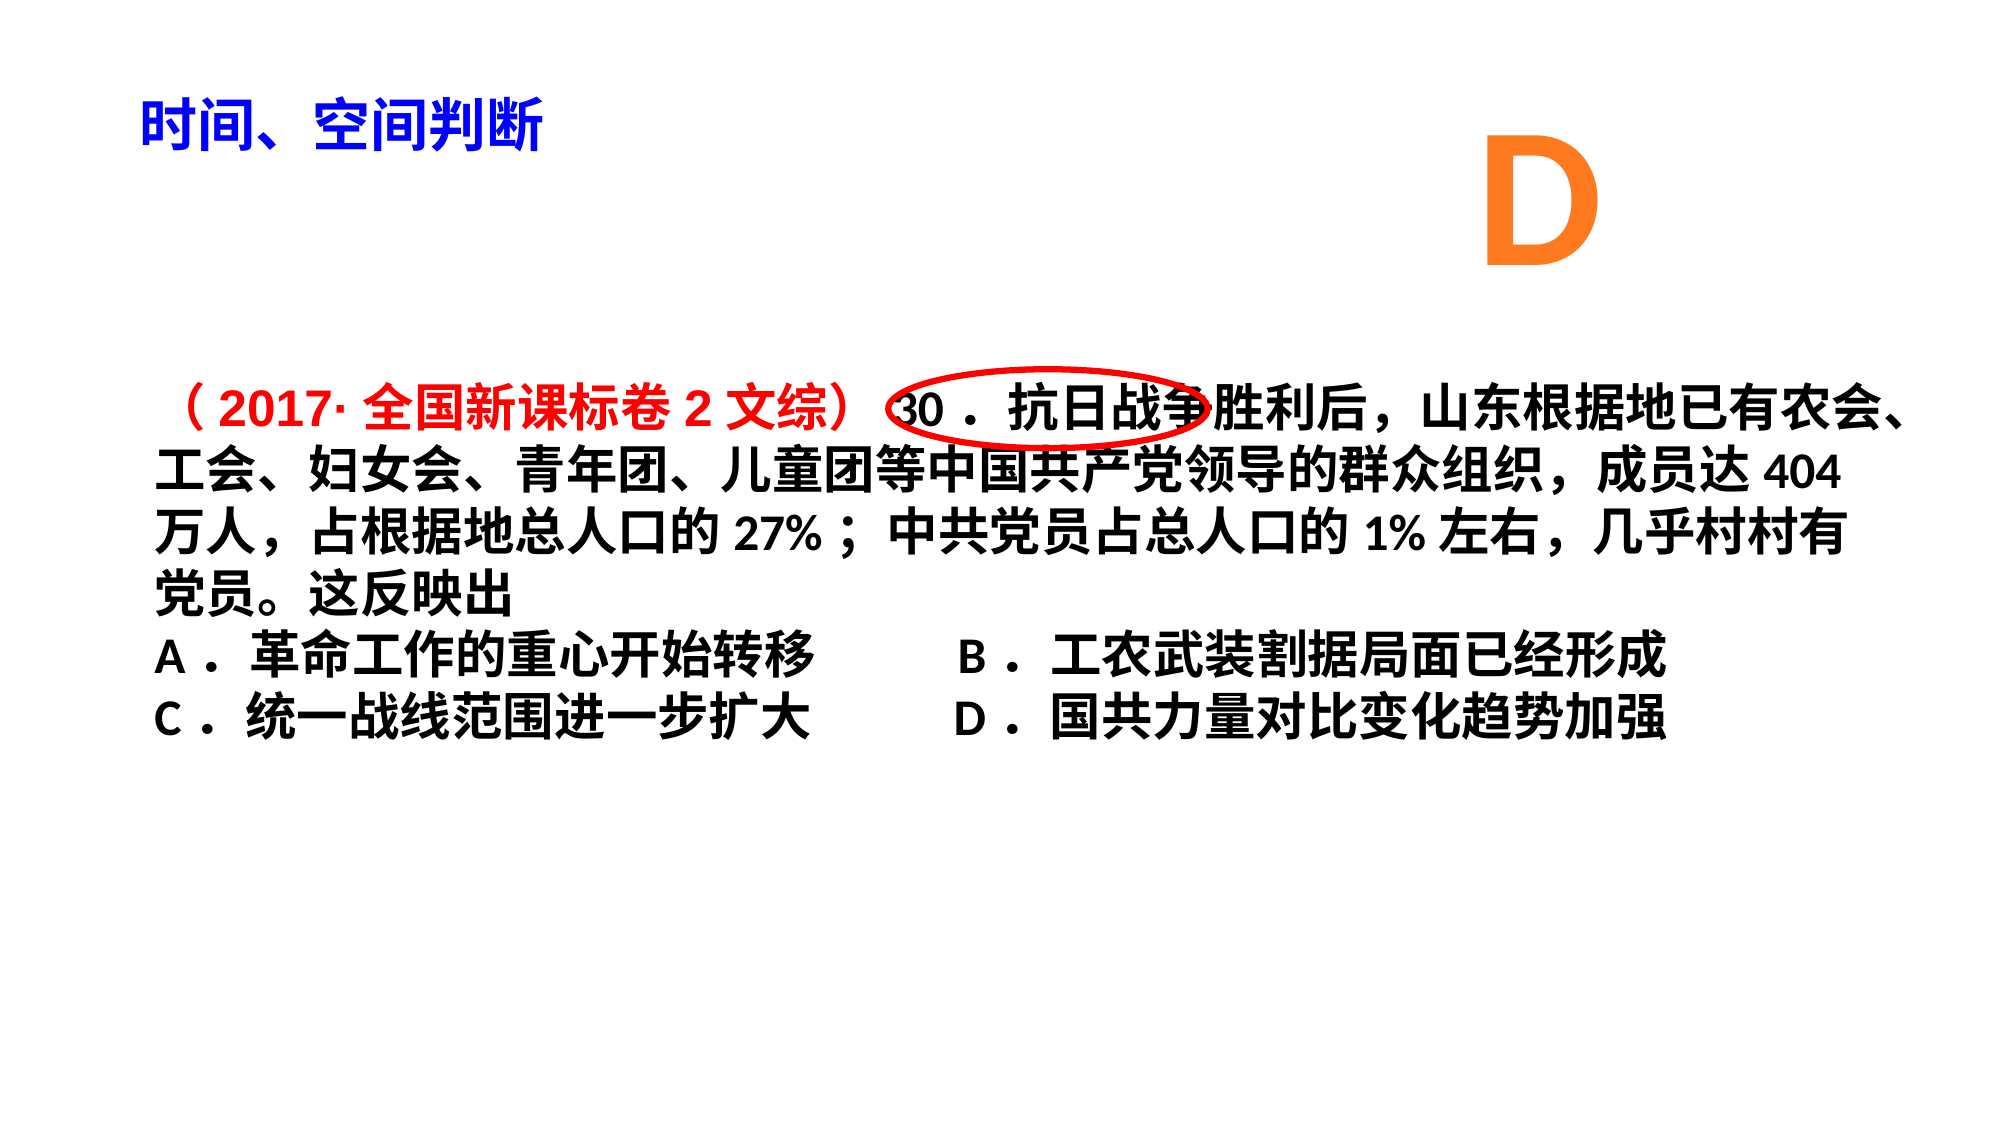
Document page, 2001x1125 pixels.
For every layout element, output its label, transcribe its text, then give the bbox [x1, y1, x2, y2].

text_box D [1432, 60, 1647, 312]
text_box （2017·全国新课标卷2文综）30．抗日战争胜利后，山东根据地已有农会、工会、妇女会、青年团、儿童团等中国共产党领导的群众组织，成员达404万人，占根据地总人口的27%；中共党员占总人口的1%左右，几乎村村有党员。这反映出 A．革命工作的重心开始转移 B．工农武装割据局面已经形成 C．统一战线范围进一步扩大 D．国共力量对比变化趋势加强 [142, 369, 1914, 752]
text_box [887, 368, 1209, 450]
text_box 时间、空间判断 [128, 82, 687, 234]
